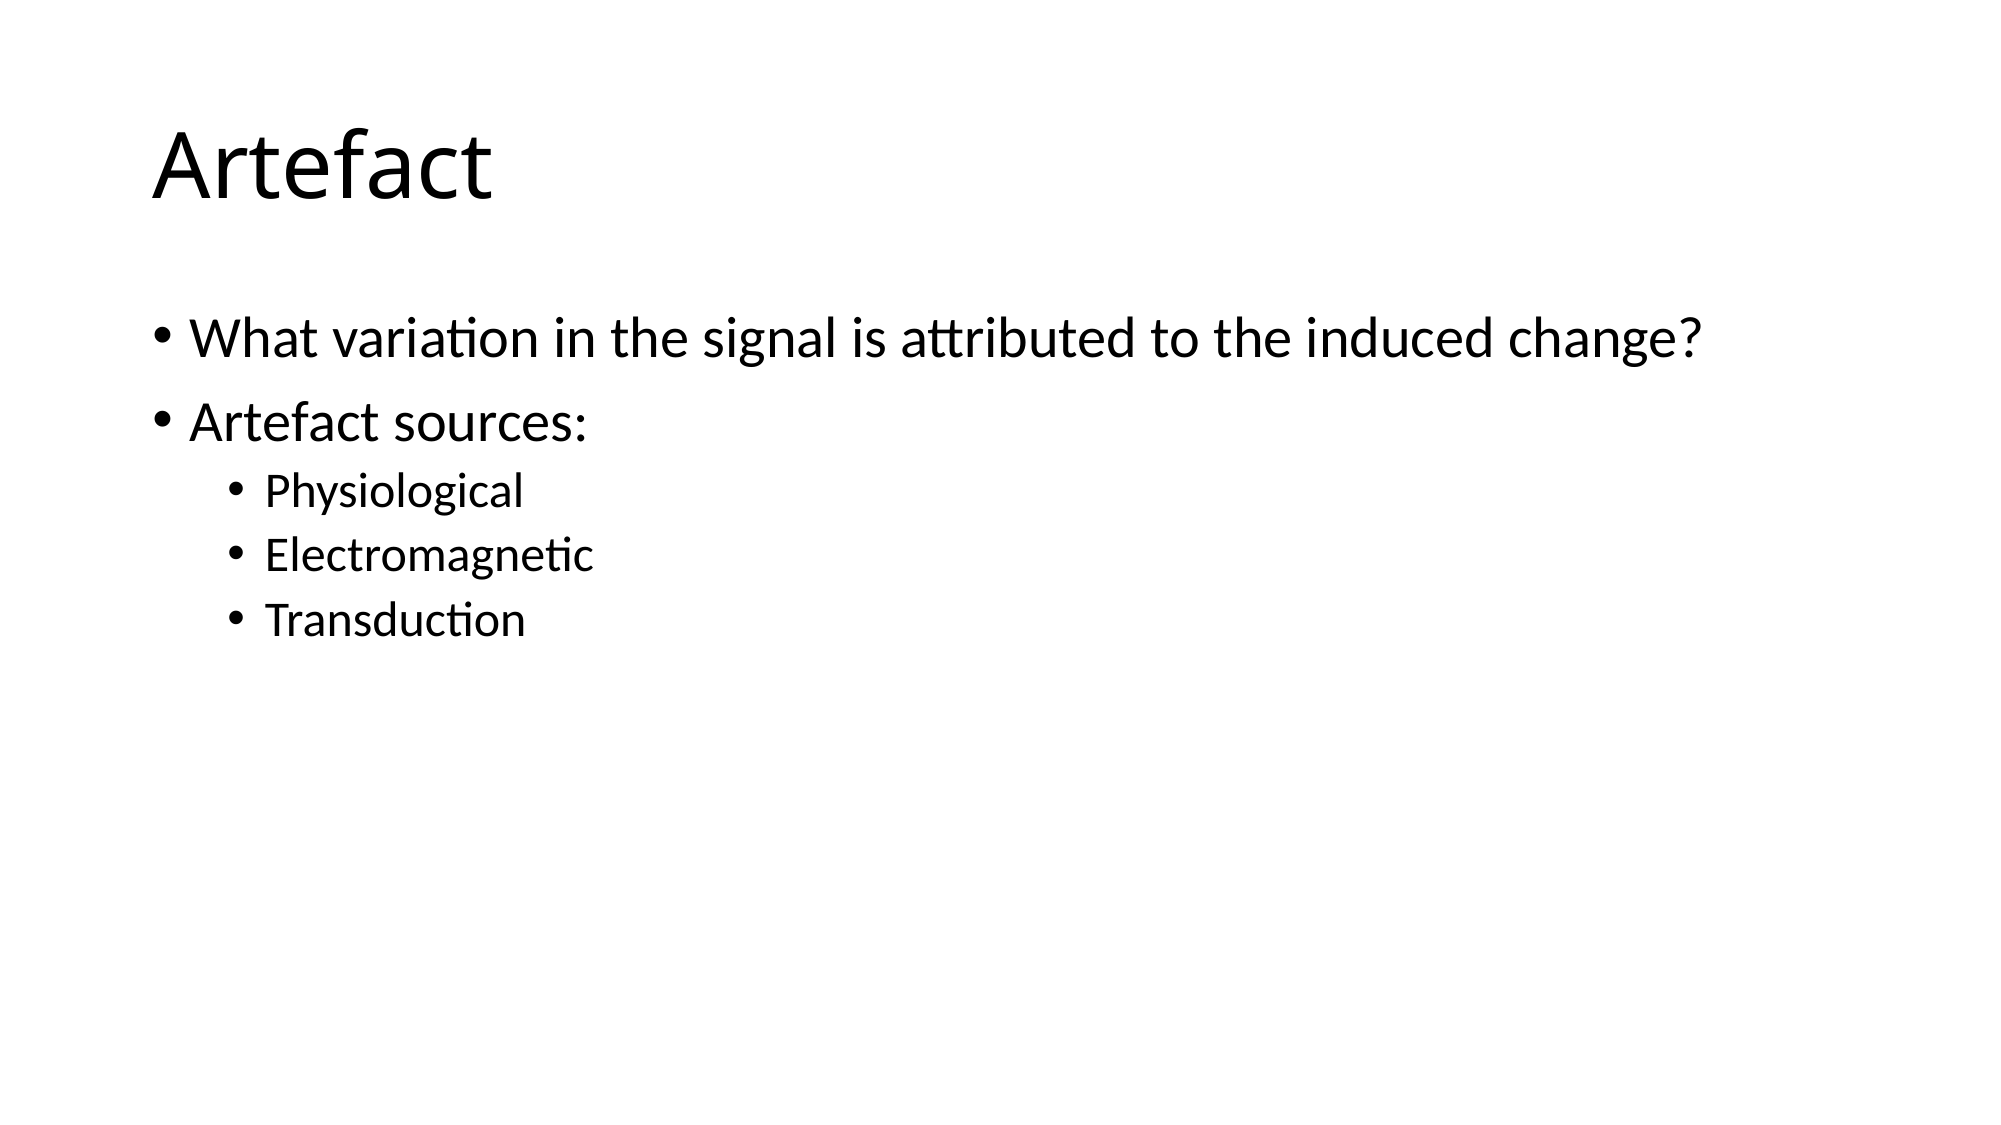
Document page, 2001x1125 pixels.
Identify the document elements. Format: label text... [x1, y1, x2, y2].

title Artefact [137, 59, 1863, 278]
list What variation in the signal is attributed to the induced change? Artefact sources: Physiological Electromagnetic Transduction [137, 299, 1863, 688]
